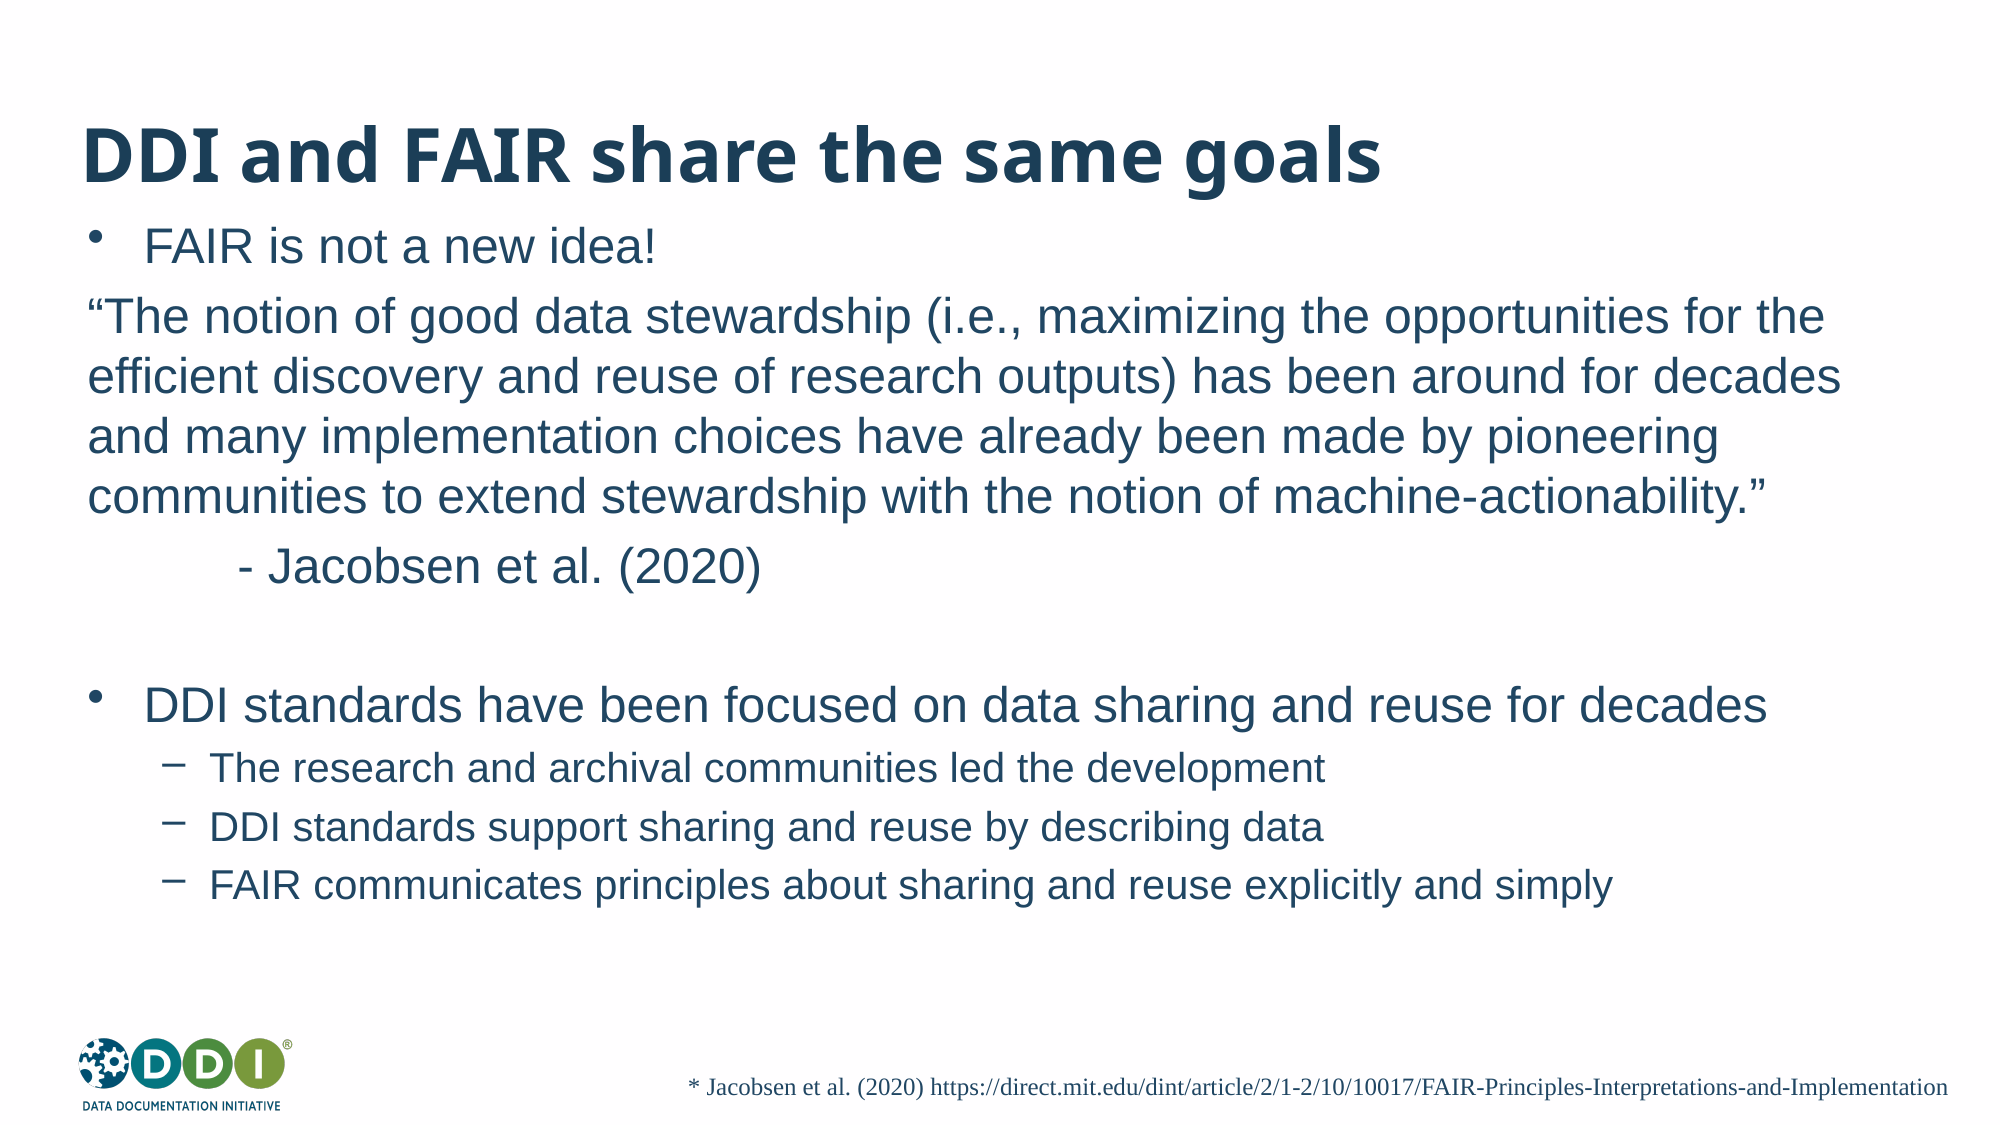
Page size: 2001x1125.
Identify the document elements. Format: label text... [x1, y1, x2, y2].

picture [65, 1032, 305, 1115]
list FAIR is not a new idea! “The notion of good data stewardship (i.e., maximizing the opportunities for the efficient discovery and reuse of research outputs) has been around for decades and many implementation choices have already been made by pioneering communities to extend stewardship with the notion of machine-actionability.” - Jacobsen et al. (2020) DDI standards have been focused on data sharing and reuse for decades The research and archival communities led the development DDI standards support sharing and reuse by describing data FAIR communicates principles about sharing and reuse explicitly and simply [72, 205, 1916, 1066]
title DDI and FAIR share the same goals [65, 59, 1916, 247]
picture [105, 1066, 124, 1076]
text_box * Jacobsen et al. (2020) https://direct.mit.edu/dint/article/2/1-2/10/10017/FAIR-Principles-Interpretations-and-Implementation [673, 1063, 2000, 1109]
